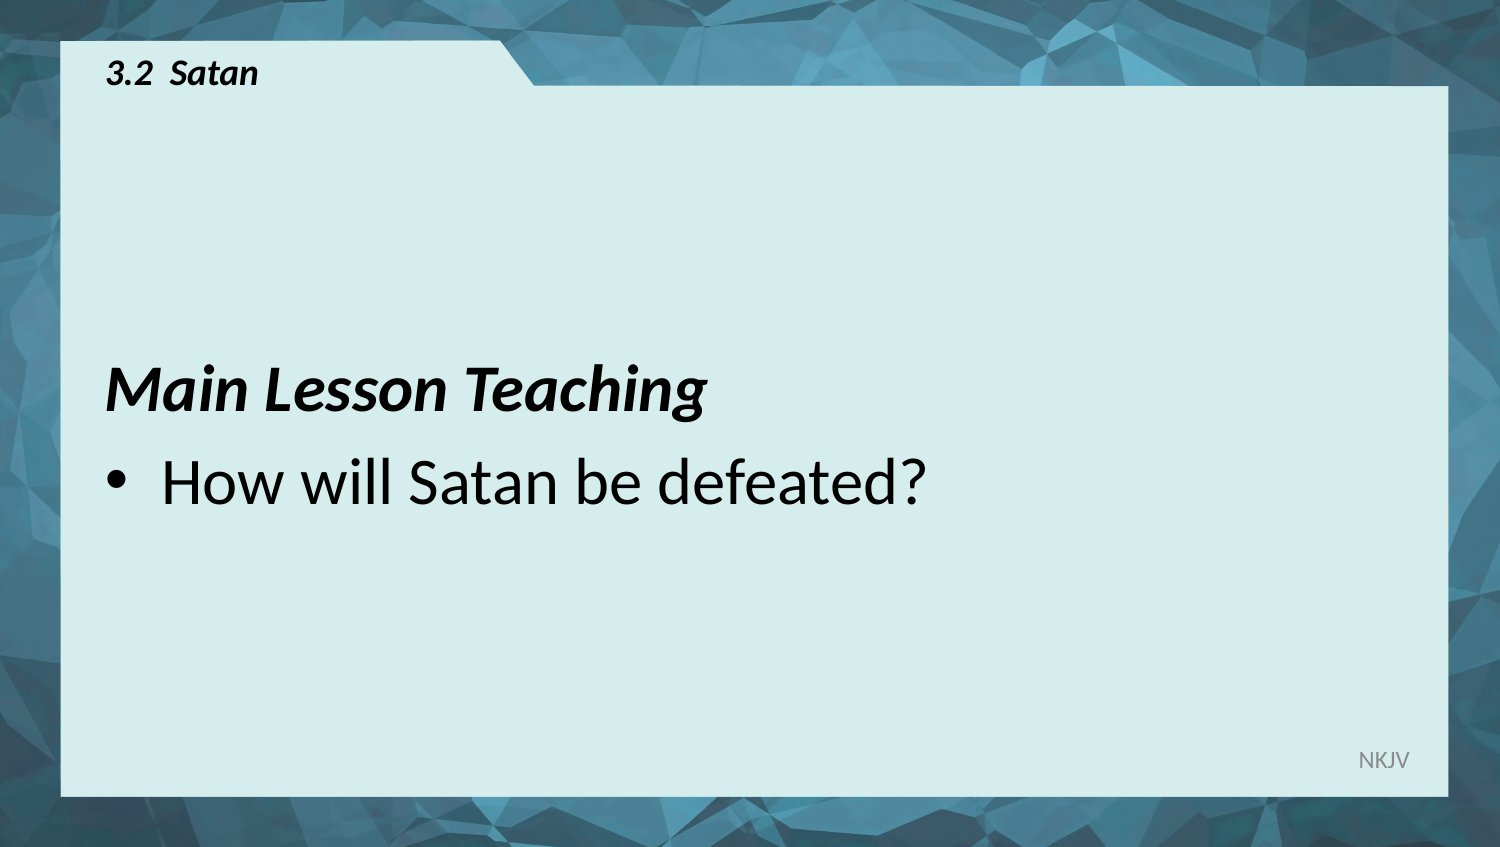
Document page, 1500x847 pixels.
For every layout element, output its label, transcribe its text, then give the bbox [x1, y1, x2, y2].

list Main Lesson Teaching How will Satan be defeated? [89, 141, 1403, 722]
picture [0, 0, 1500, 847]
title 3.2 Satan [89, 33, 1420, 108]
footer NKJV [950, 736, 1425, 782]
